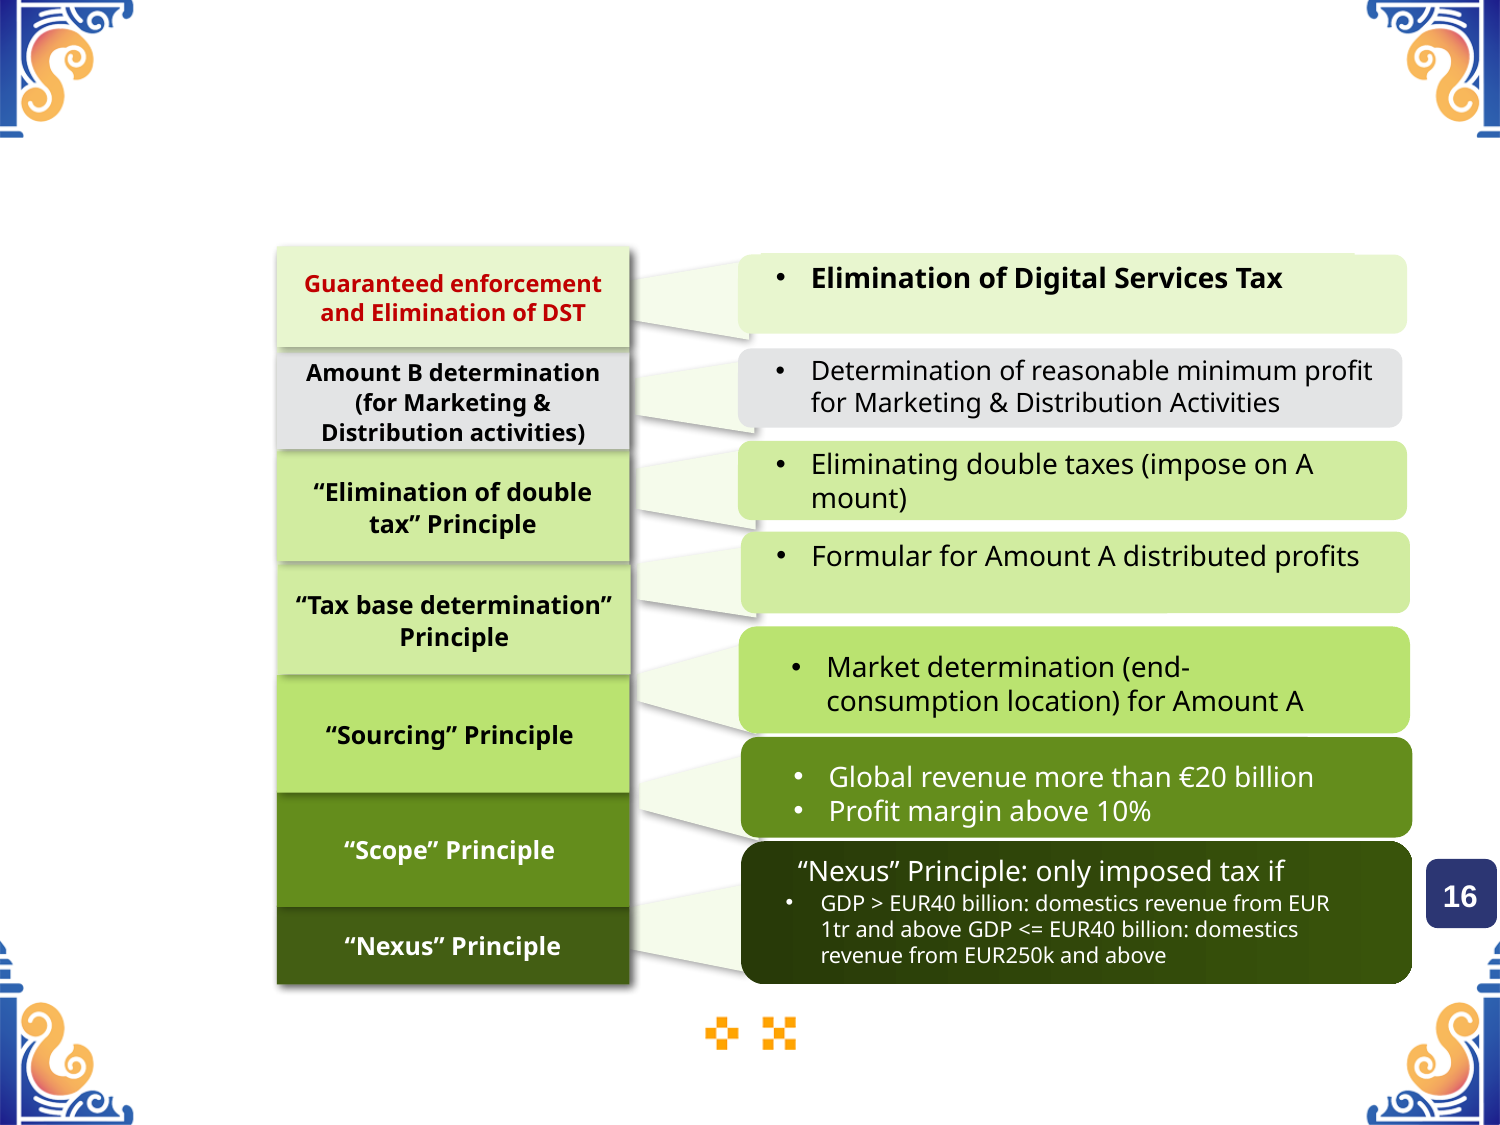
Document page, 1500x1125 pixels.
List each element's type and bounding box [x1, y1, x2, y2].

text_box [737, 253, 1408, 337]
text_box [740, 530, 1410, 615]
text_box [740, 841, 1413, 985]
picture [0, 0, 1500, 1125]
text_box [737, 346, 1408, 459]
text_box [738, 626, 1411, 734]
text_box [737, 459, 1408, 523]
text_box [740, 736, 1413, 838]
